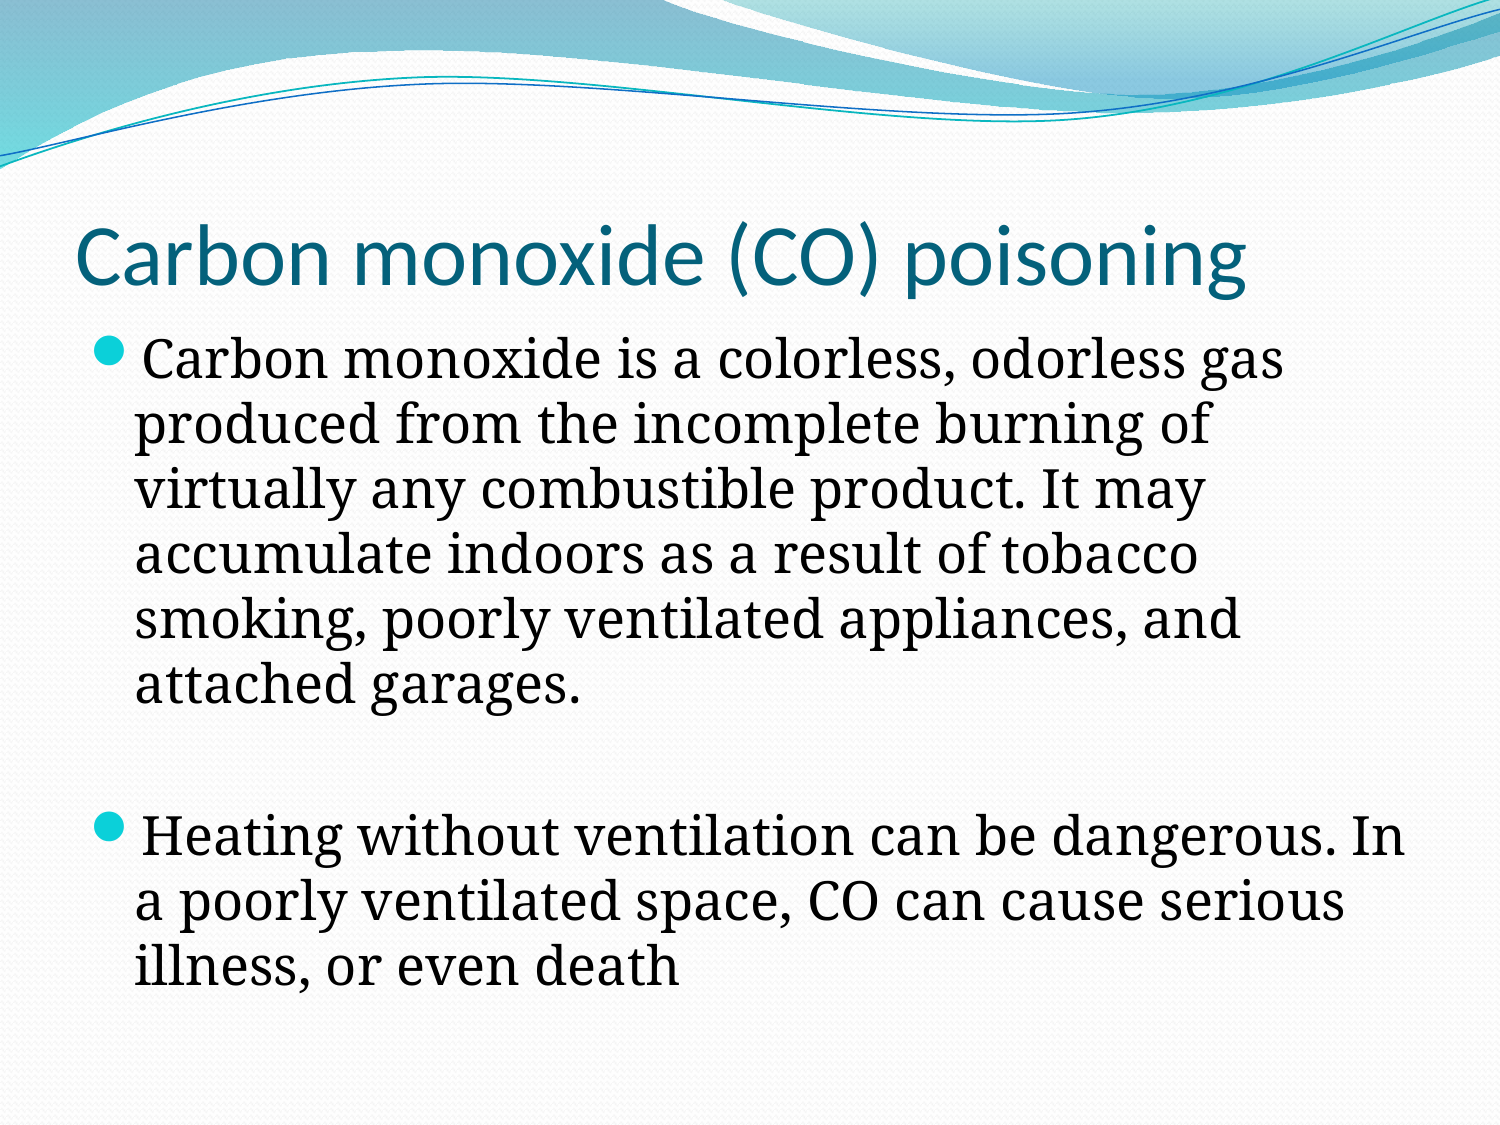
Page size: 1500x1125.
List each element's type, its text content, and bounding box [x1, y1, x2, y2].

title Carbon monoxide (CO) poisoning [75, 115, 1425, 303]
list Carbon monoxide is a colorless, odorless gas produced from the incomplete burning of virtually any combustible product. It may accumulate indoors as a result of tobacco smoking, poorly ventilated appliances, and attached garages. Heating without ventilation can be dangerous. In a poorly ventilated space, CO can cause serious illness, or even death [75, 317, 1425, 1038]
